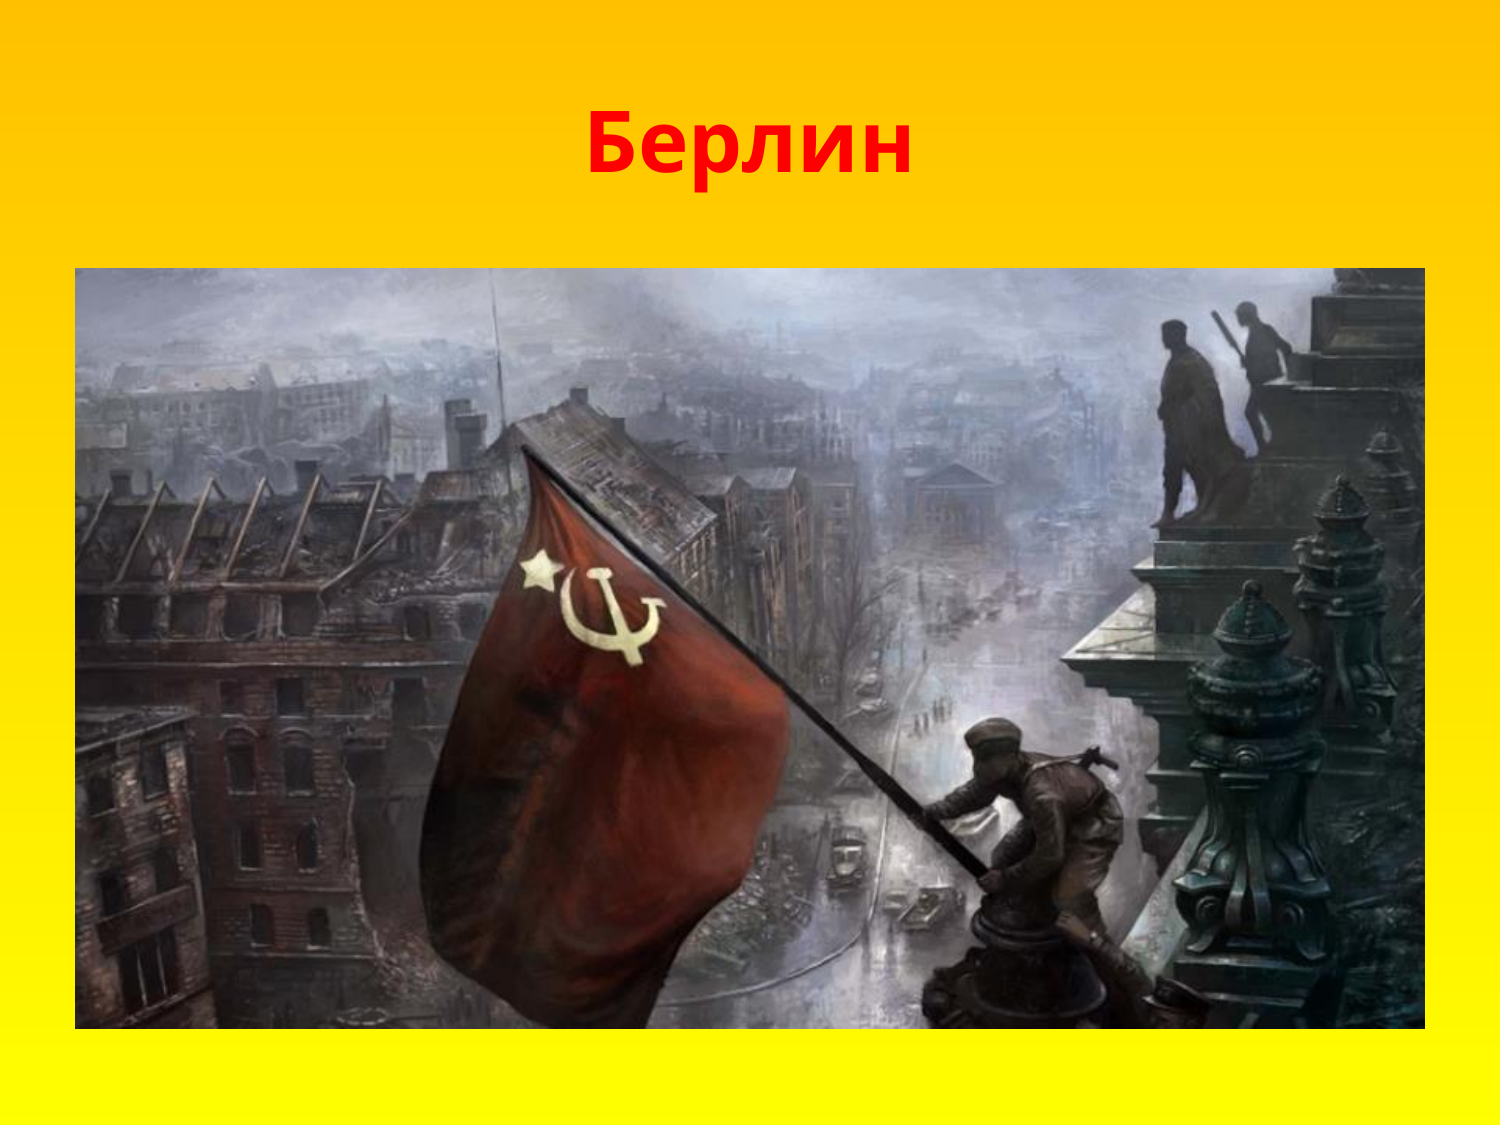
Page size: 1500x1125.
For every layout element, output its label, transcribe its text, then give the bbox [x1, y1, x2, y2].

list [74, 268, 1426, 1029]
title Берлин [75, 45, 1425, 233]
